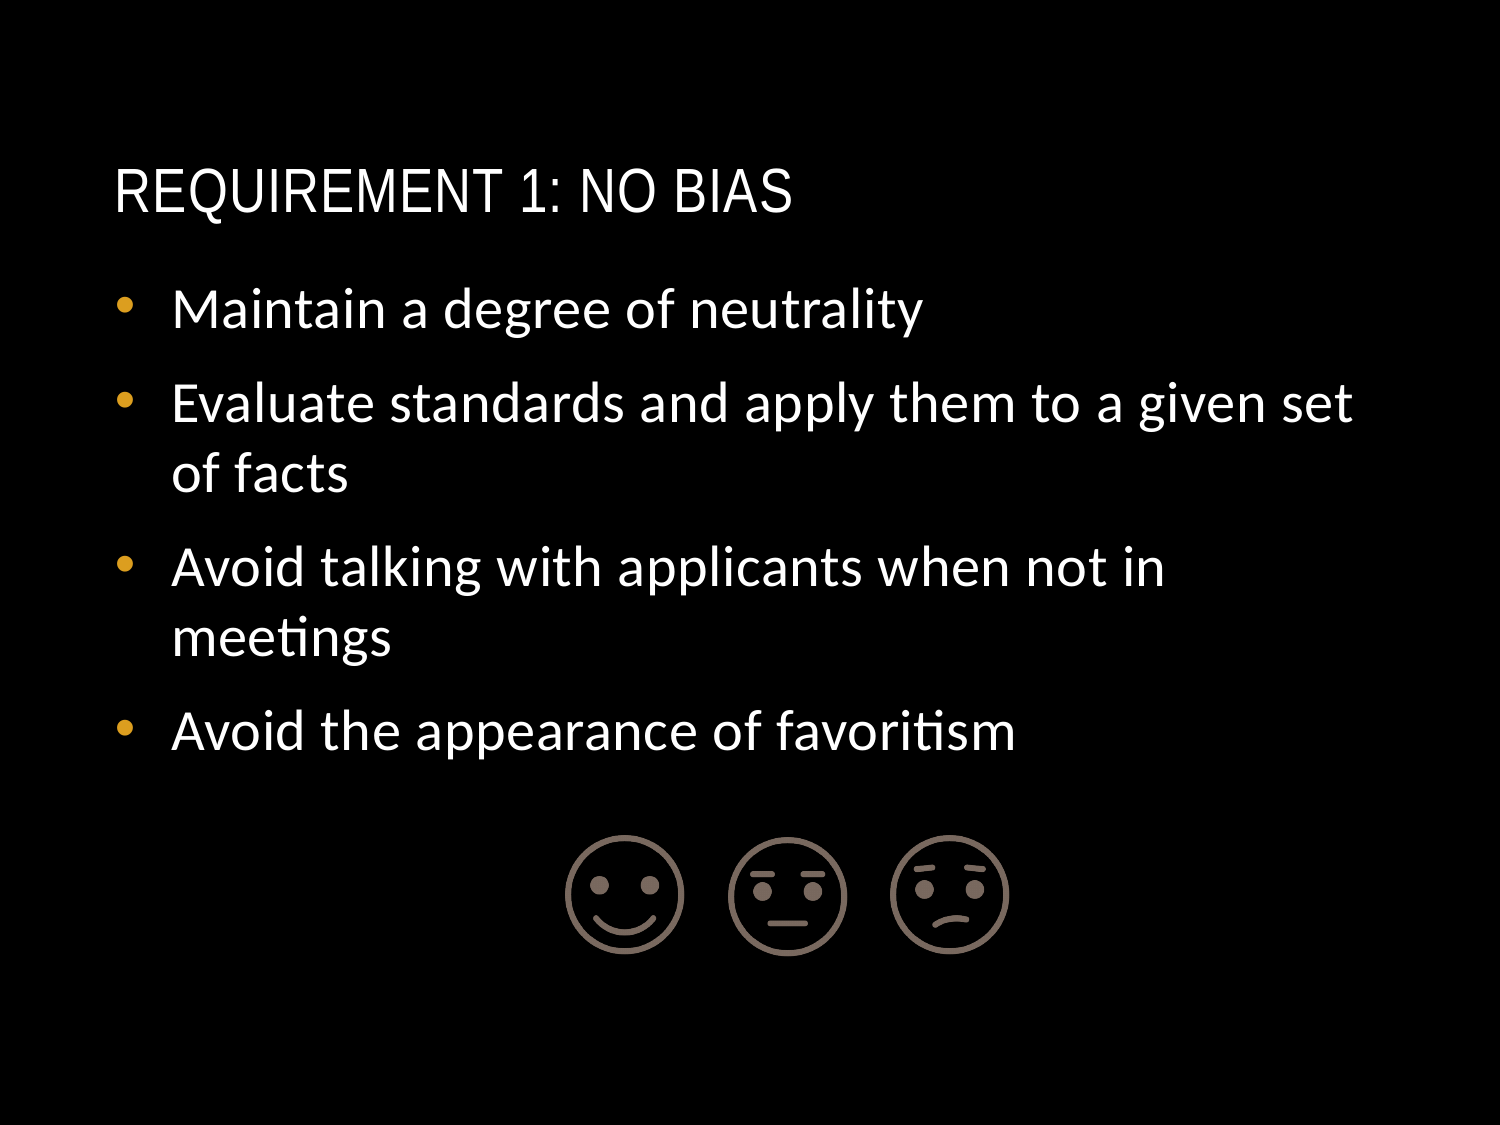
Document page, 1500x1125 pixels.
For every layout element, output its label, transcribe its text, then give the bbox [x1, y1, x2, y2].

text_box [549, 819, 1025, 973]
list Maintain a degree of neutrality Evaluate standards and apply them to a given set of facts Avoid talking with applicants when not in meetings Avoid the appearance of favoritism [99, 262, 1400, 938]
title REQUIREMENT 1: NO BIAS [99, 45, 1400, 233]
